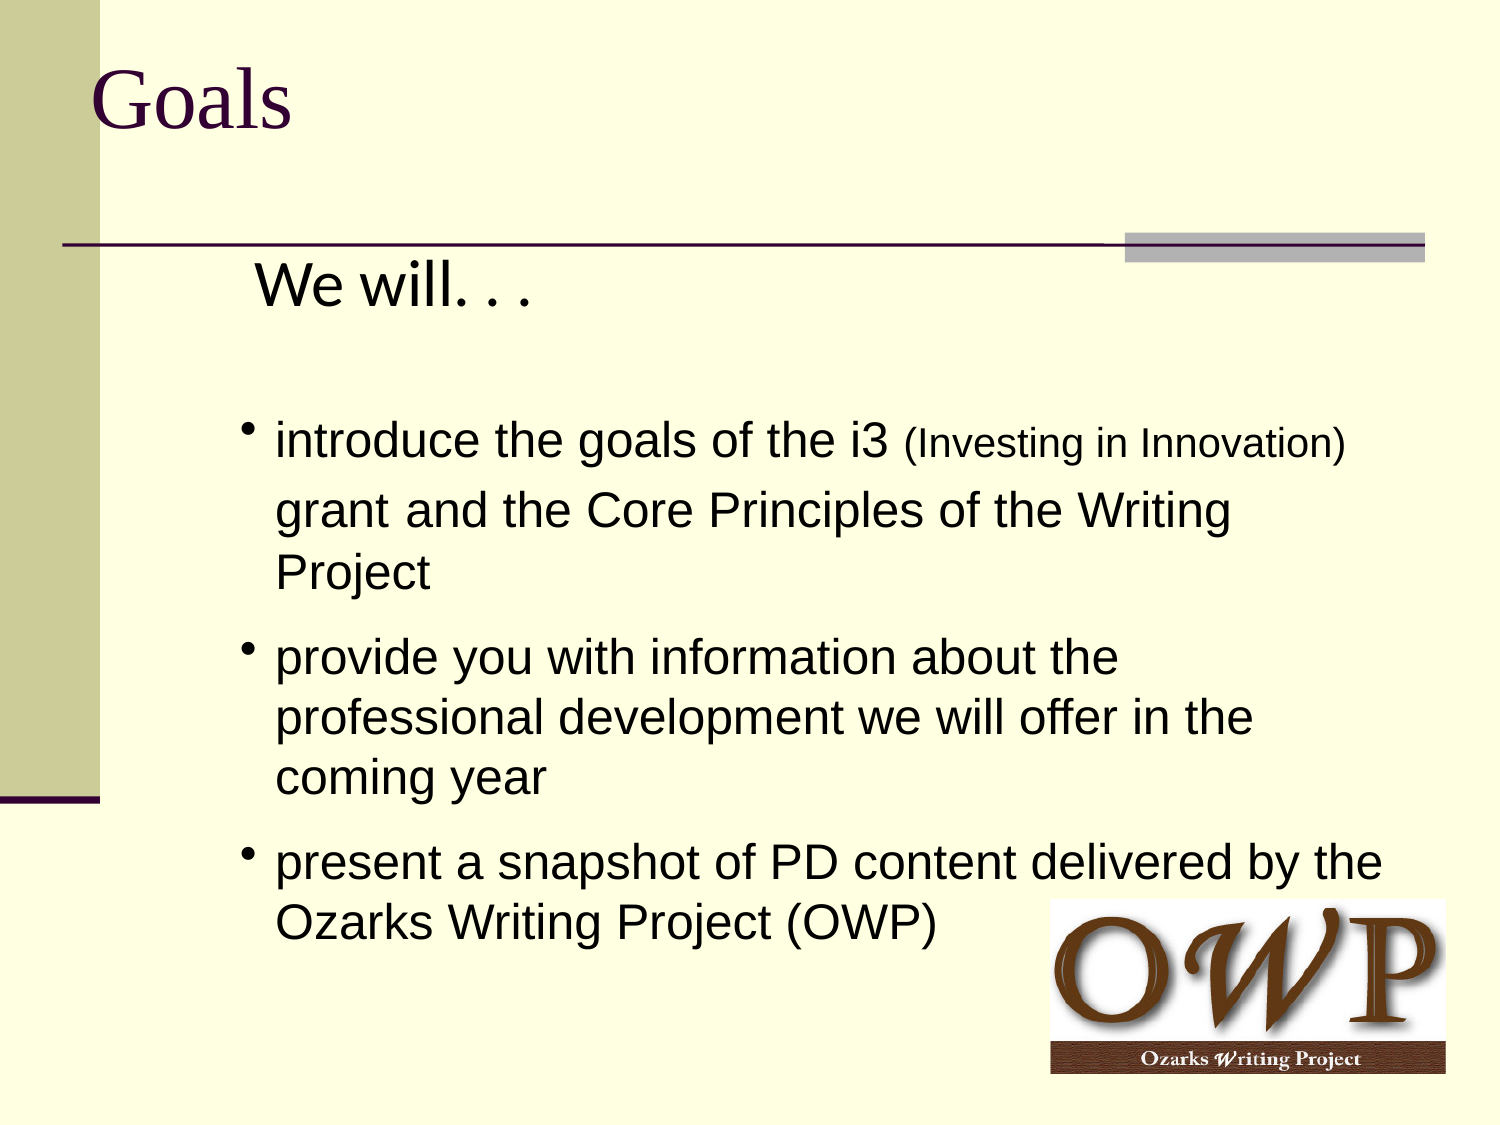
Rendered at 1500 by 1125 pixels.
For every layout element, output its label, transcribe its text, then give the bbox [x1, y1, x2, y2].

picture [1049, 899, 1446, 1074]
title Goals [74, 0, 1426, 188]
text_box We will. . . introduce the goals of the i3 (Investing in Innovation) grant and the Core Principles of the Writing Project provide you with information about the professional development we will offer in the coming year present a snapshot of PD content delivered by the Ozarks Writing Project (OWP) [224, 152, 1413, 1092]
